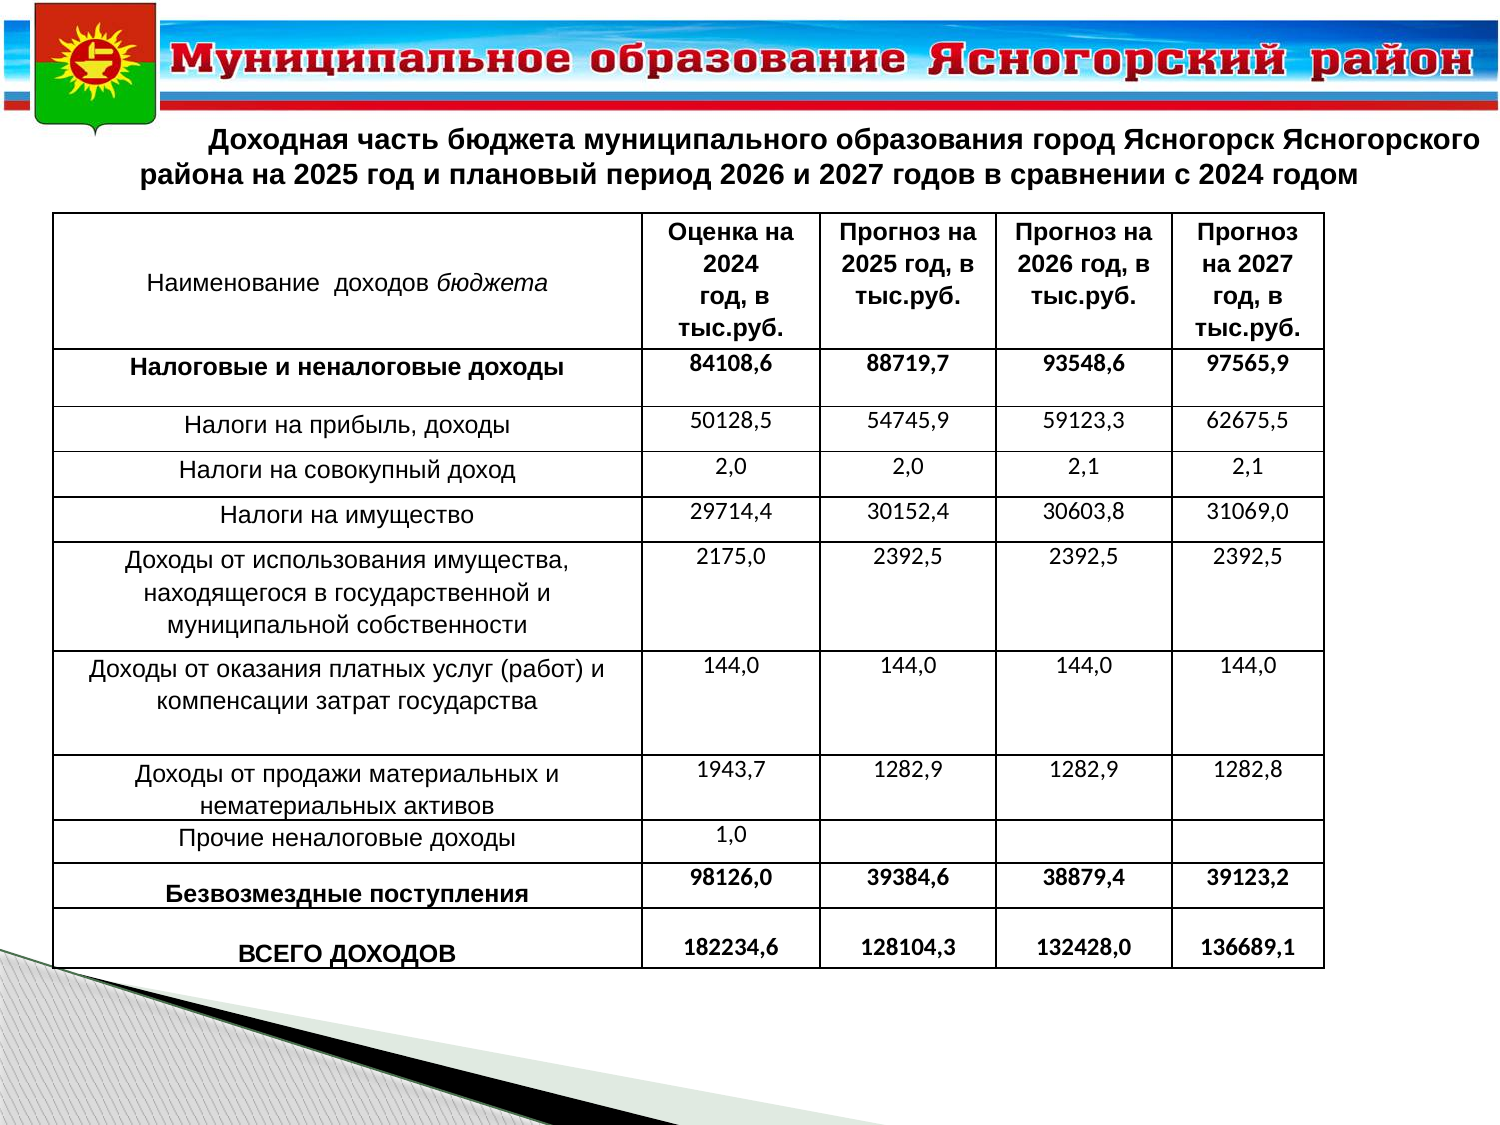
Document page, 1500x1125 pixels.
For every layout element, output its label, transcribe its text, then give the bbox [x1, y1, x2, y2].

table_cell 2392,5 [997, 543, 1171, 650]
table_cell 1282,9 [997, 756, 1171, 819]
table_cell Доходы от использования имущества, находящегося в государственной и муниципальной собственности [54, 543, 641, 650]
table_header Прогноз на 2027 год, в тыс.руб. [1173, 243, 1323, 348]
table_cell Прочие неналоговые доходы [54, 821, 641, 862]
table_cell 2392,5 [821, 543, 995, 650]
table_cell 132428,0 [997, 909, 1171, 967]
table_cell 2,0 [821, 452, 995, 496]
table_cell 50128,5 [643, 407, 819, 451]
table_cell 39384,6 [821, 864, 995, 907]
table_cell 30603,8 [997, 498, 1171, 541]
table_header Оценка на 2024 год, в тыс.руб. [643, 243, 819, 348]
table_cell Налоги на прибыль, доходы [54, 407, 641, 451]
table_cell 93548,6 [997, 350, 1171, 406]
picture [0, 0, 1500, 138]
table_cell 1282,9 [821, 756, 995, 819]
table_cell 1282,8 [1173, 756, 1323, 819]
table_cell Доходы от продажи материальных и нематериальных активов [54, 756, 641, 819]
table_cell 136689,1 [1173, 909, 1323, 967]
table_cell Налоги на совокупный доход [54, 452, 641, 496]
table_cell 97565,9 [1173, 350, 1323, 406]
table_cell 88719,7 [821, 350, 995, 406]
table_cell Безвозмездные поступления [54, 864, 641, 907]
table_cell 2392,5 [1173, 543, 1323, 650]
table_cell 2175,0 [643, 543, 819, 650]
table_cell 31069,0 [1173, 498, 1323, 541]
table_cell Доходы от оказания платных услуг (работ) и компенсации затрат государства [54, 652, 641, 754]
table_cell 84108,6 [643, 350, 819, 406]
table_cell 128104,3 [821, 909, 995, 967]
table_cell 1,0 [643, 821, 819, 862]
table_cell 98126,0 [643, 864, 819, 907]
table_cell 62675,5 [1173, 407, 1323, 451]
table_cell Налоги на имущество [54, 498, 641, 541]
table_cell 2,1 [1173, 452, 1323, 496]
table_cell 59123,3 [997, 407, 1171, 451]
table_cell [1173, 821, 1323, 862]
table_cell 182234,6 [643, 909, 819, 967]
table_cell 39123,2 [1173, 864, 1323, 907]
table_cell 144,0 [821, 652, 995, 754]
table_cell 1943,7 [643, 756, 819, 819]
table_cell 2,1 [997, 452, 1171, 496]
table_cell 144,0 [1173, 652, 1323, 754]
table_cell ВСЕГО ДОХОДОВ [54, 909, 641, 967]
table_cell 144,0 [643, 652, 819, 754]
table_cell 38879,4 [997, 864, 1171, 907]
table_cell 144,0 [997, 652, 1171, 754]
table_cell [997, 821, 1171, 862]
table_cell 30152,4 [821, 498, 995, 541]
text_box Доходная часть бюджета муниципального образования город Ясногорск Ясногорского района на 2025 год и плановый период 2026 и 2027 годов в сравнении с 2024 годом [0, 147, 1500, 243]
table_cell 29714,4 [643, 498, 819, 541]
table_cell 2,0 [643, 452, 819, 496]
table_header Прогноз на 2025 год, в тыс.руб. [821, 243, 995, 348]
table_cell Налоговые и неналоговые доходы [54, 350, 641, 406]
table_header Прогноз на 2026 год, в тыс.руб. [997, 243, 1171, 348]
table_cell 54745,9 [821, 407, 995, 451]
table_header Наименование доходов бюджета [54, 243, 641, 348]
table_cell [821, 821, 995, 862]
